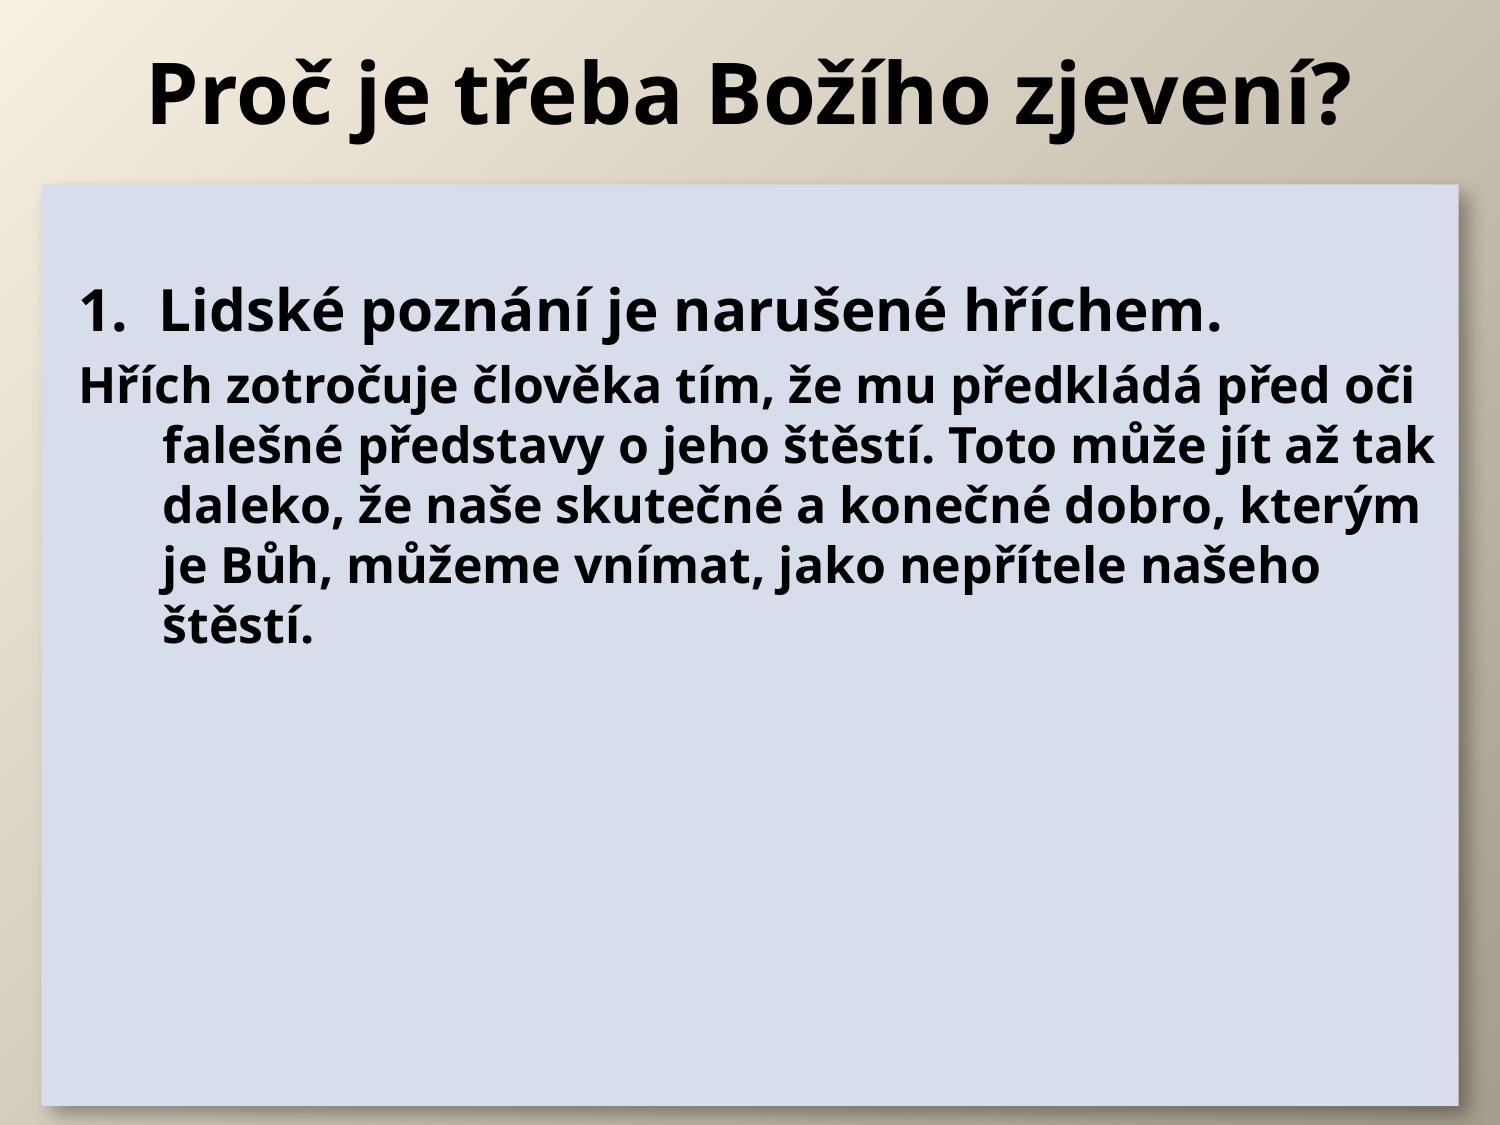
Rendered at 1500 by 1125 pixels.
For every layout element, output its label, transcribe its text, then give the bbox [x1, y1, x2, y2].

title Proč je třeba Božího zjevení? [17, 19, 1483, 161]
list 1. Lidské poznání je narušené hříchem. Hřích zotročuje člověka tím, že mu předkládá před oči falešné představy o jeho štěstí. Toto může jít až tak daleko, že naše skutečné a konečné dobro, kterým je Bůh, můžeme vnímat, jako nepřítele našeho štěstí. [41, 184, 1459, 1107]
